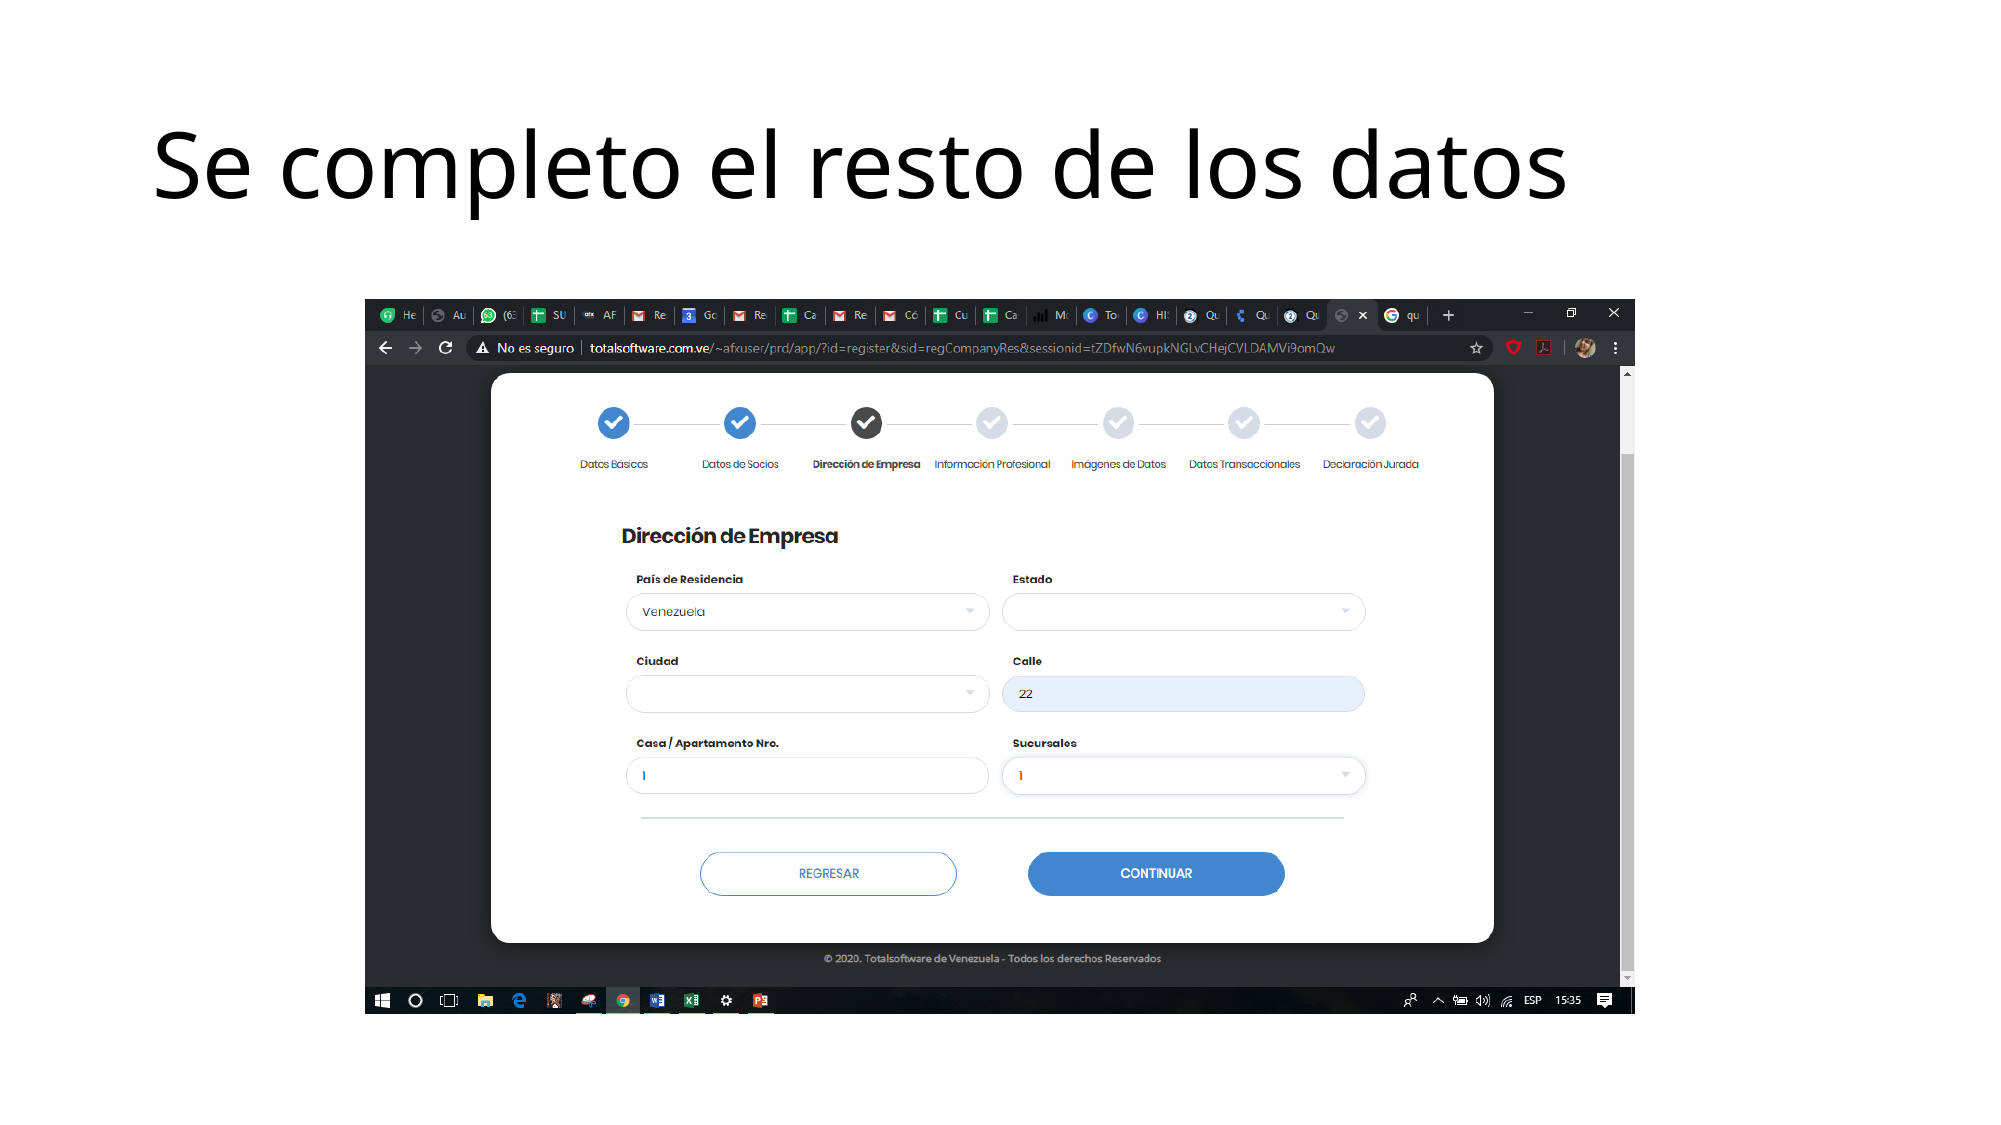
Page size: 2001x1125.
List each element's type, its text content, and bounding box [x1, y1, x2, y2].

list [365, 299, 1635, 1014]
title Se completo el resto de los datos [137, 59, 1863, 278]
